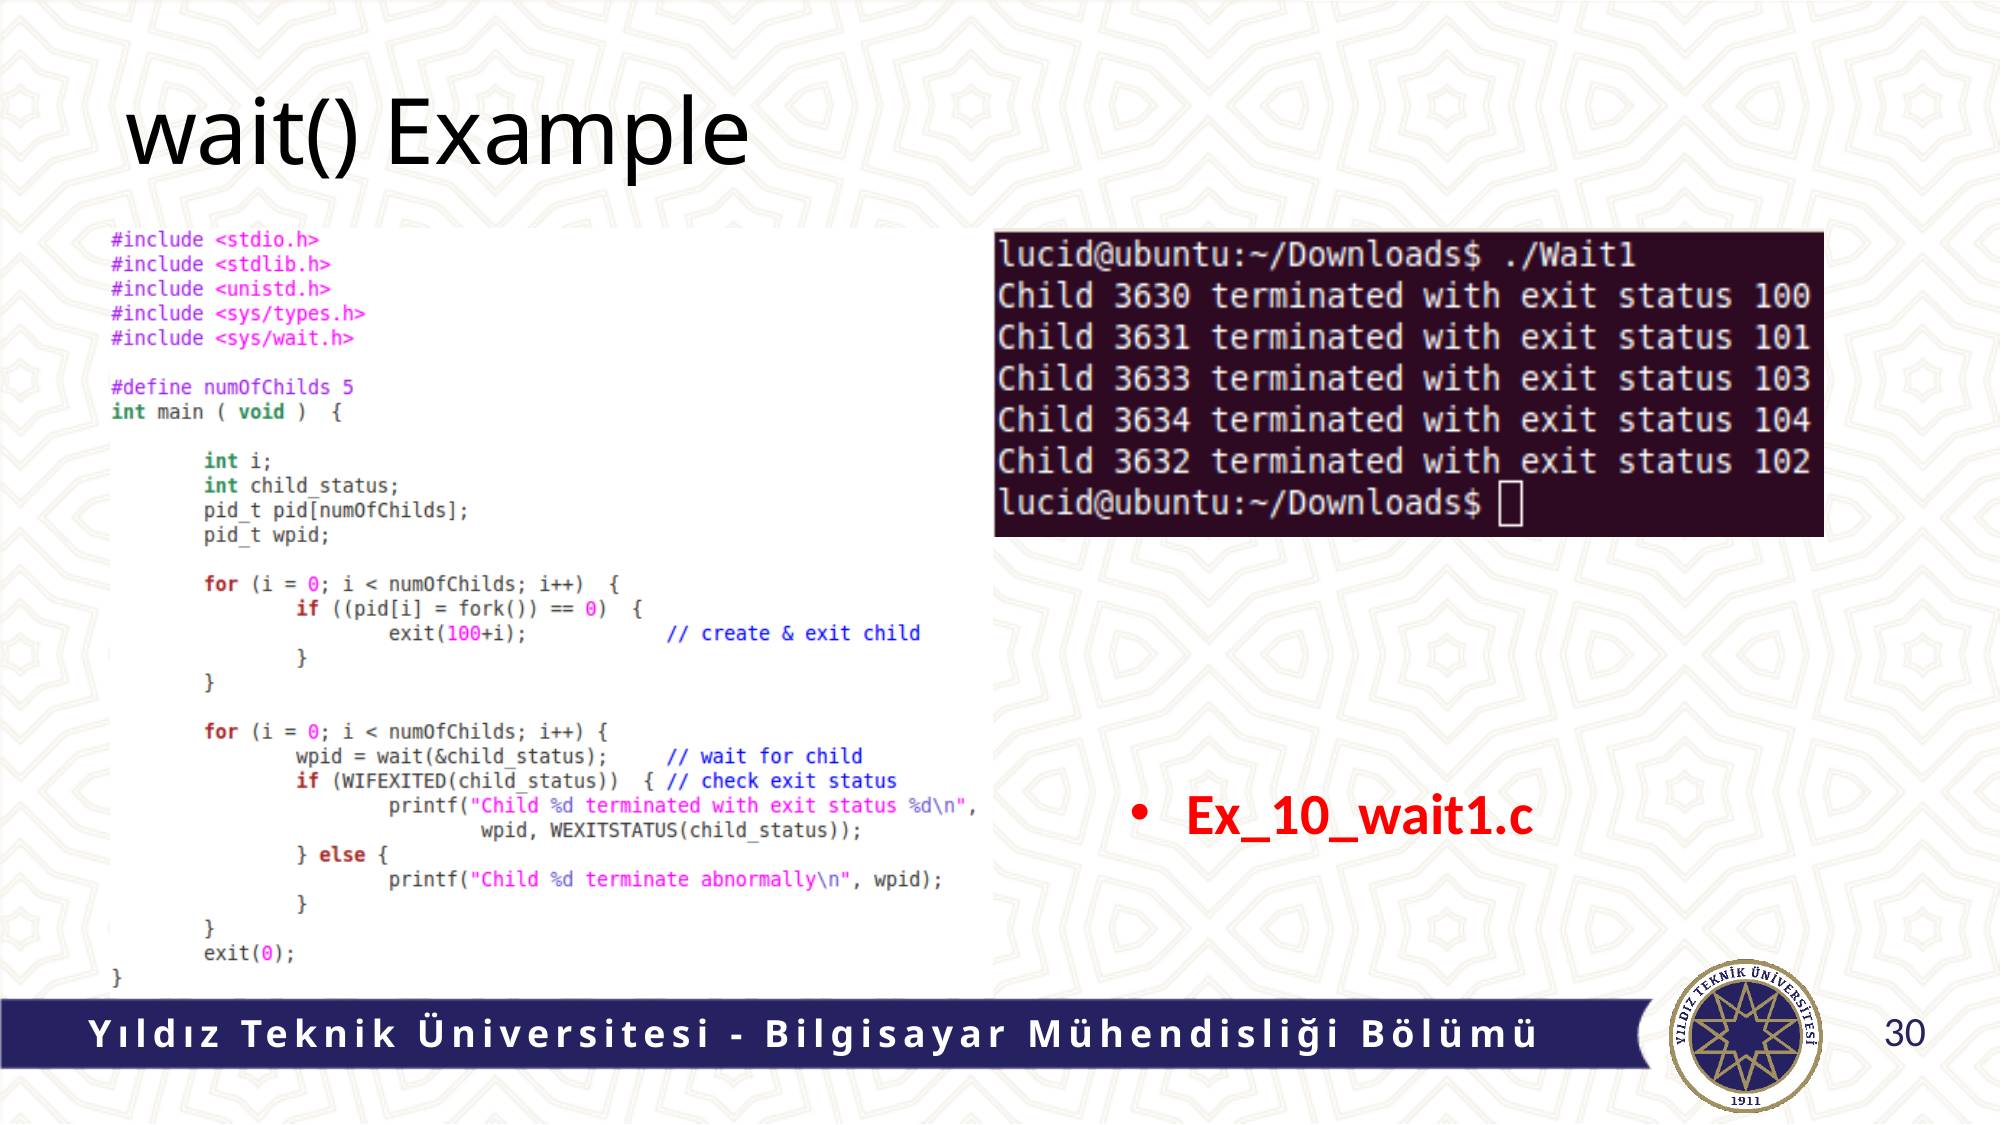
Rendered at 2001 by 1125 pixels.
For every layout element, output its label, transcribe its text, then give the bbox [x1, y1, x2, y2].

text_box 30 [1827, 1000, 1983, 1060]
text_box Yıldız Teknik Üniversitesi - Bilgisayar Mühendisliği Bölümü [0, 997, 1627, 1069]
text_box Ex_10_wait1.c [1114, 769, 1556, 884]
picture [0, 0, 2000, 1125]
text_box wait() Example [110, 26, 1835, 244]
